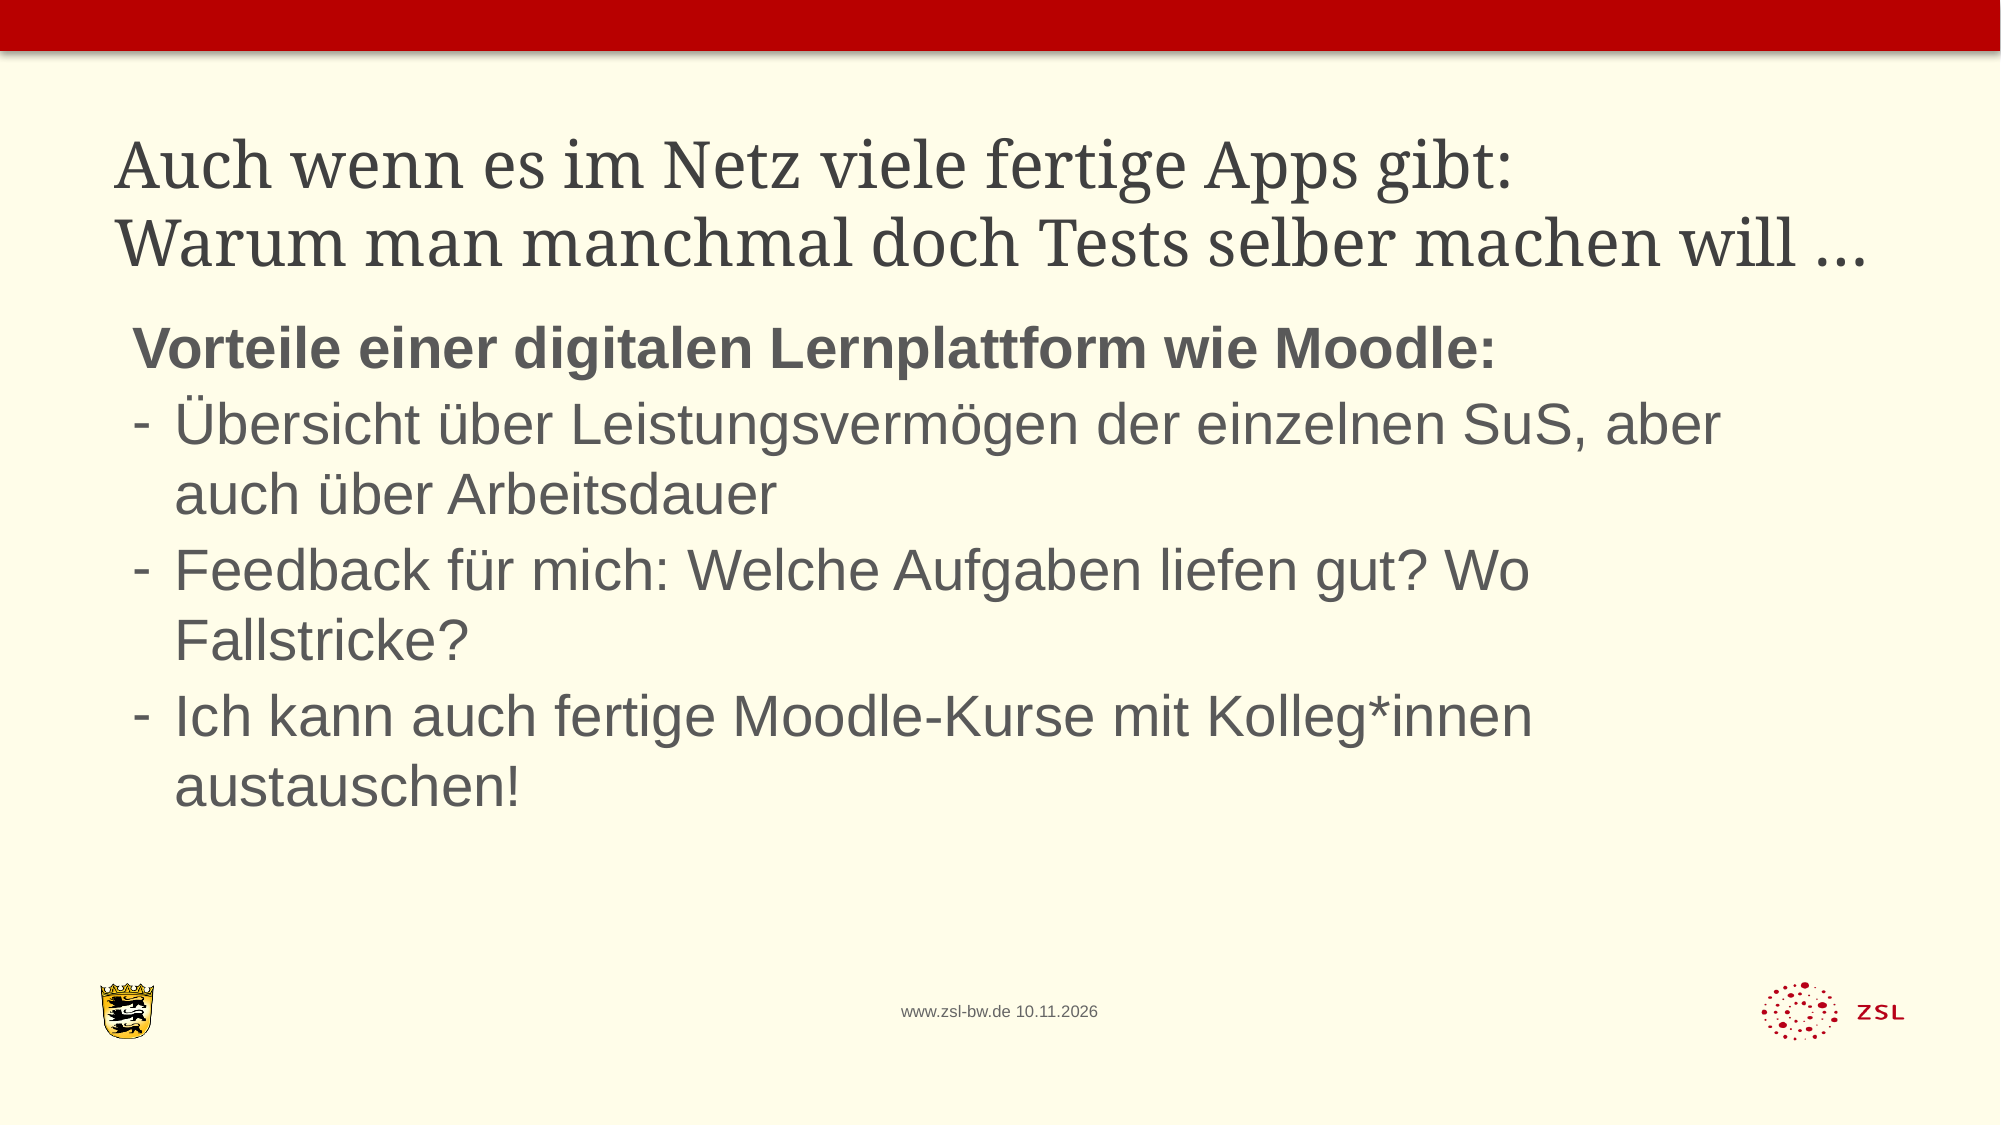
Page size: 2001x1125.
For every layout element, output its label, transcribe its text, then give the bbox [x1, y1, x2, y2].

title Auch wenn es im Netz viele fertige Apps gibt: Warum man manchmal doch Tests selber machen will … [99, 113, 1900, 289]
picture [98, 981, 156, 1041]
list Vorteile einer digitalen Lernplattform wie Moodle: Übersicht über Leistungsvermögen der einzelnen SuS, aber auch über Arbeitsdauer Feedback für mich: Welche Aufgaben liefen gut? Wo Fallstricke? Ich kann auch fertige Moodle-Kurse mit Kolleg*innen austauschen! [99, 302, 1854, 965]
picture [1760, 981, 1905, 1041]
